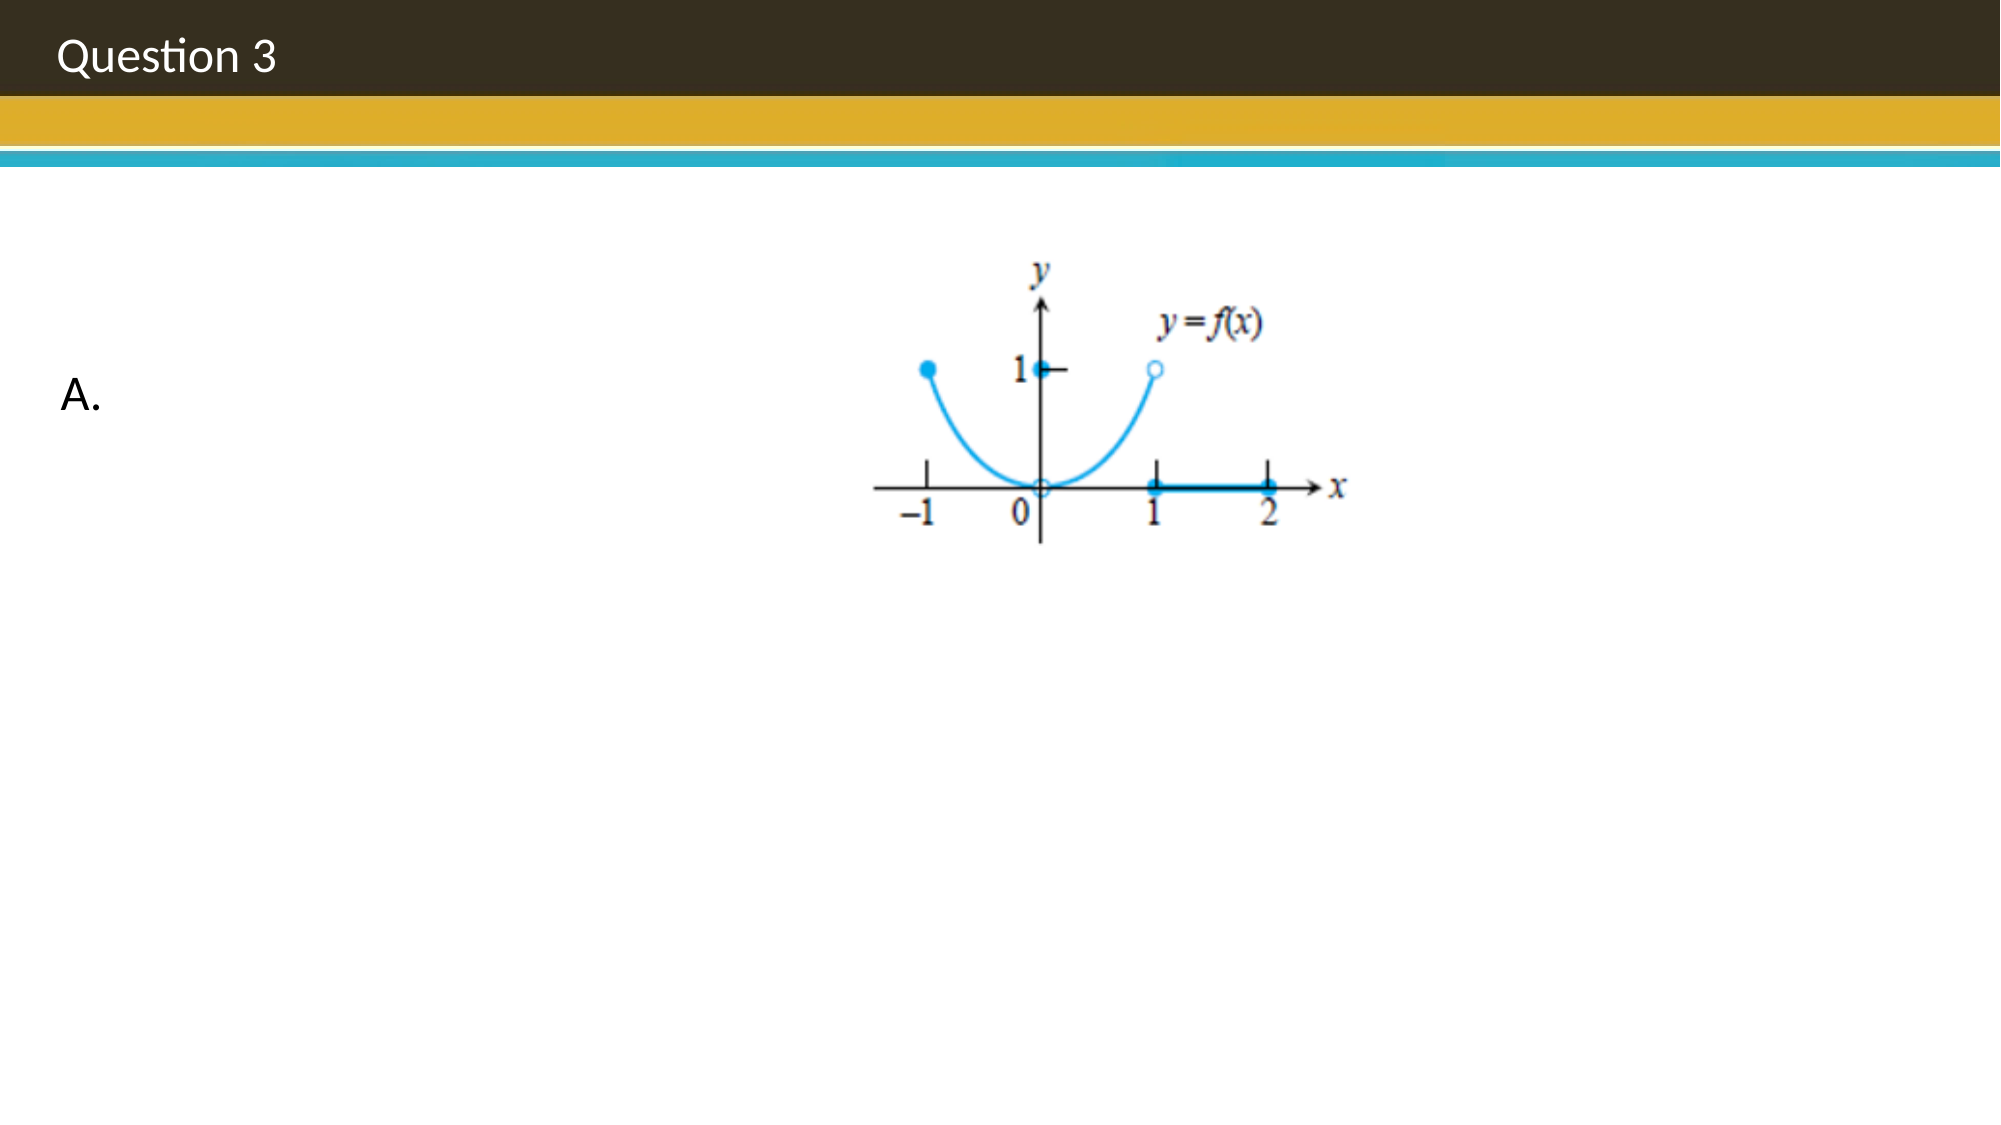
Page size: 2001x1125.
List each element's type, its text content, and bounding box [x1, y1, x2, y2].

picture [0, 0, 2000, 167]
text_box Question 3 [41, 14, 293, 90]
picture [855, 230, 1366, 558]
